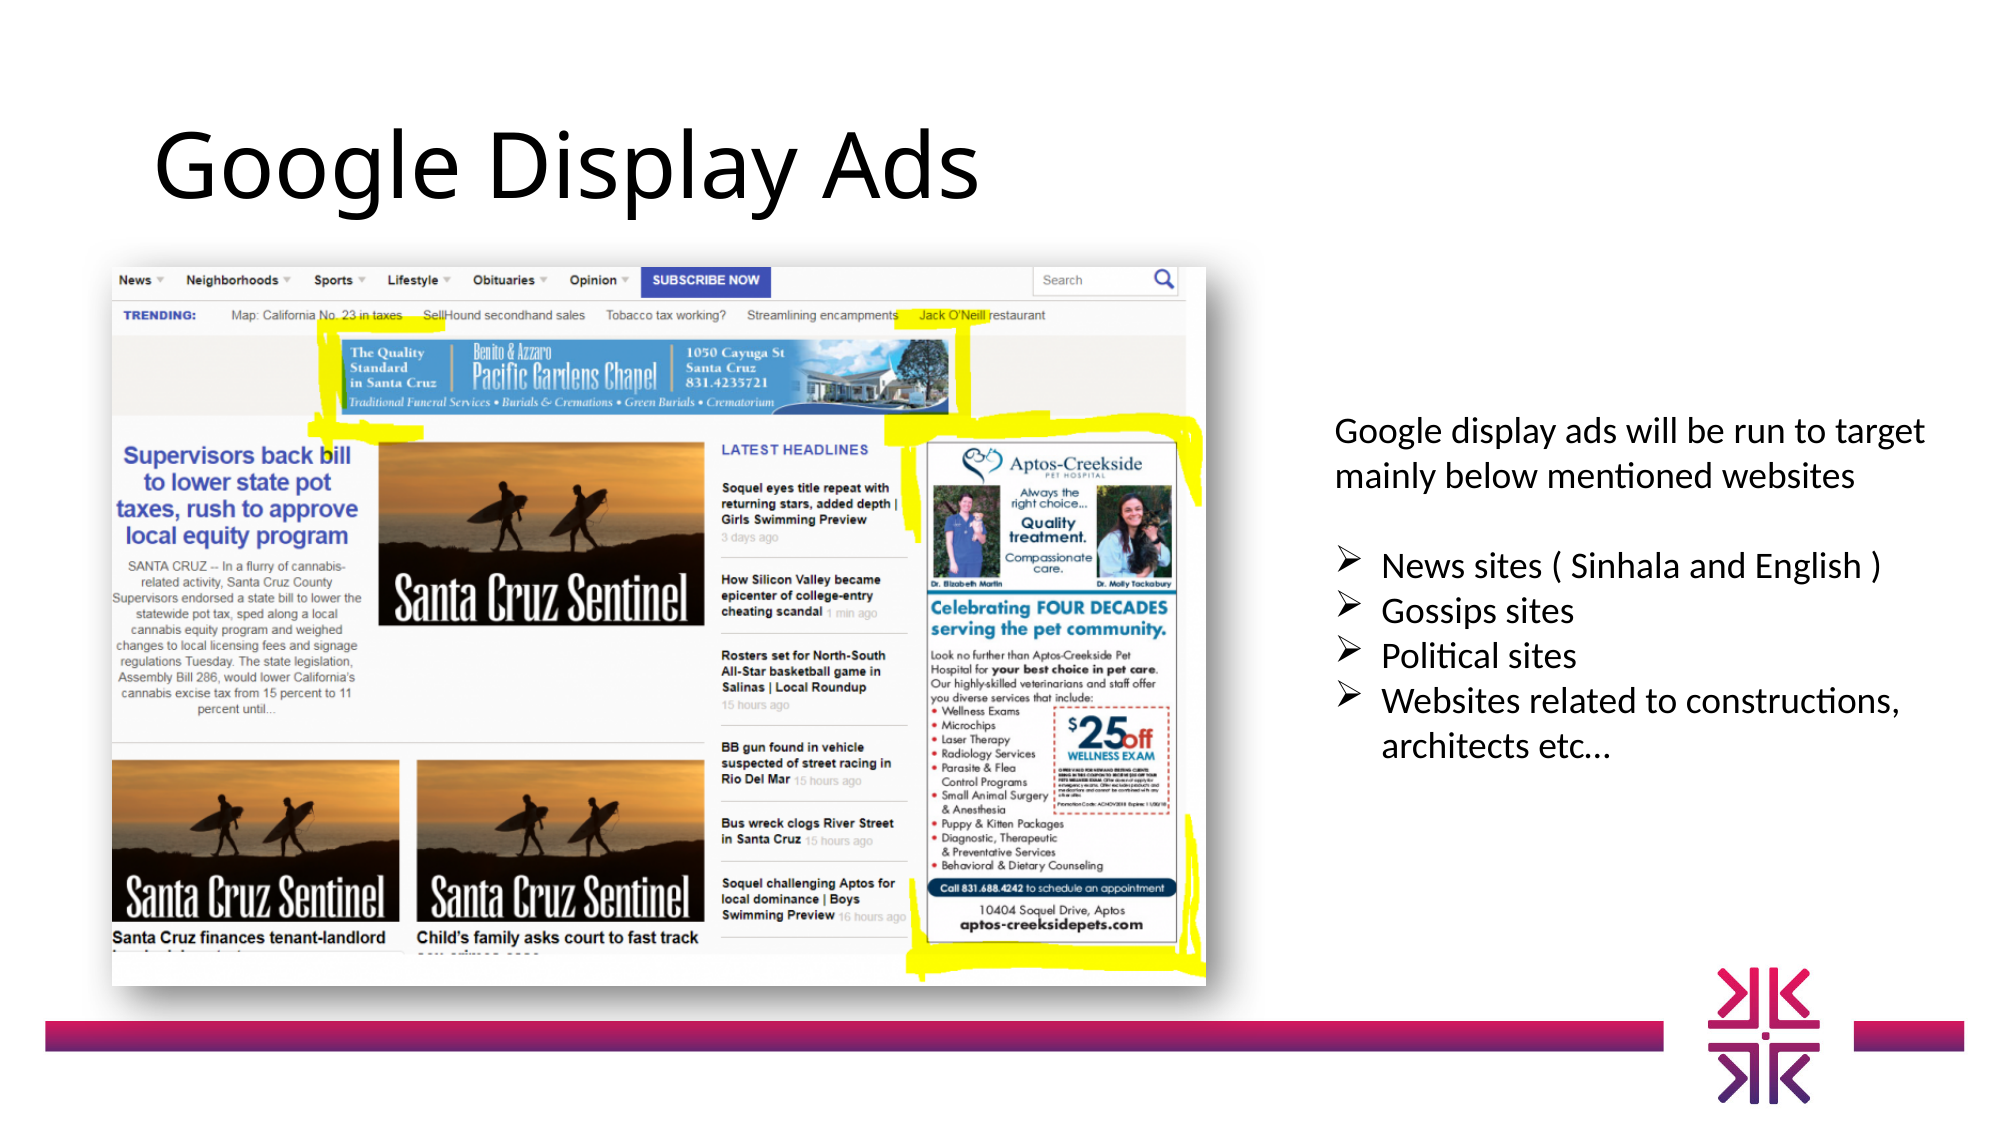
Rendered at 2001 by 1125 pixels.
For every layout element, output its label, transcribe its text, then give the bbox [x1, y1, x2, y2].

picture [0, 0, 2000, 1125]
text_box Google display ads will be run to target mainly below mentioned websites News sites ( Sinhala and English ) Gossips sites Political sites Websites related to constructions, architects etc… [1319, 398, 1960, 774]
title Google Display Ads [137, 59, 1863, 278]
